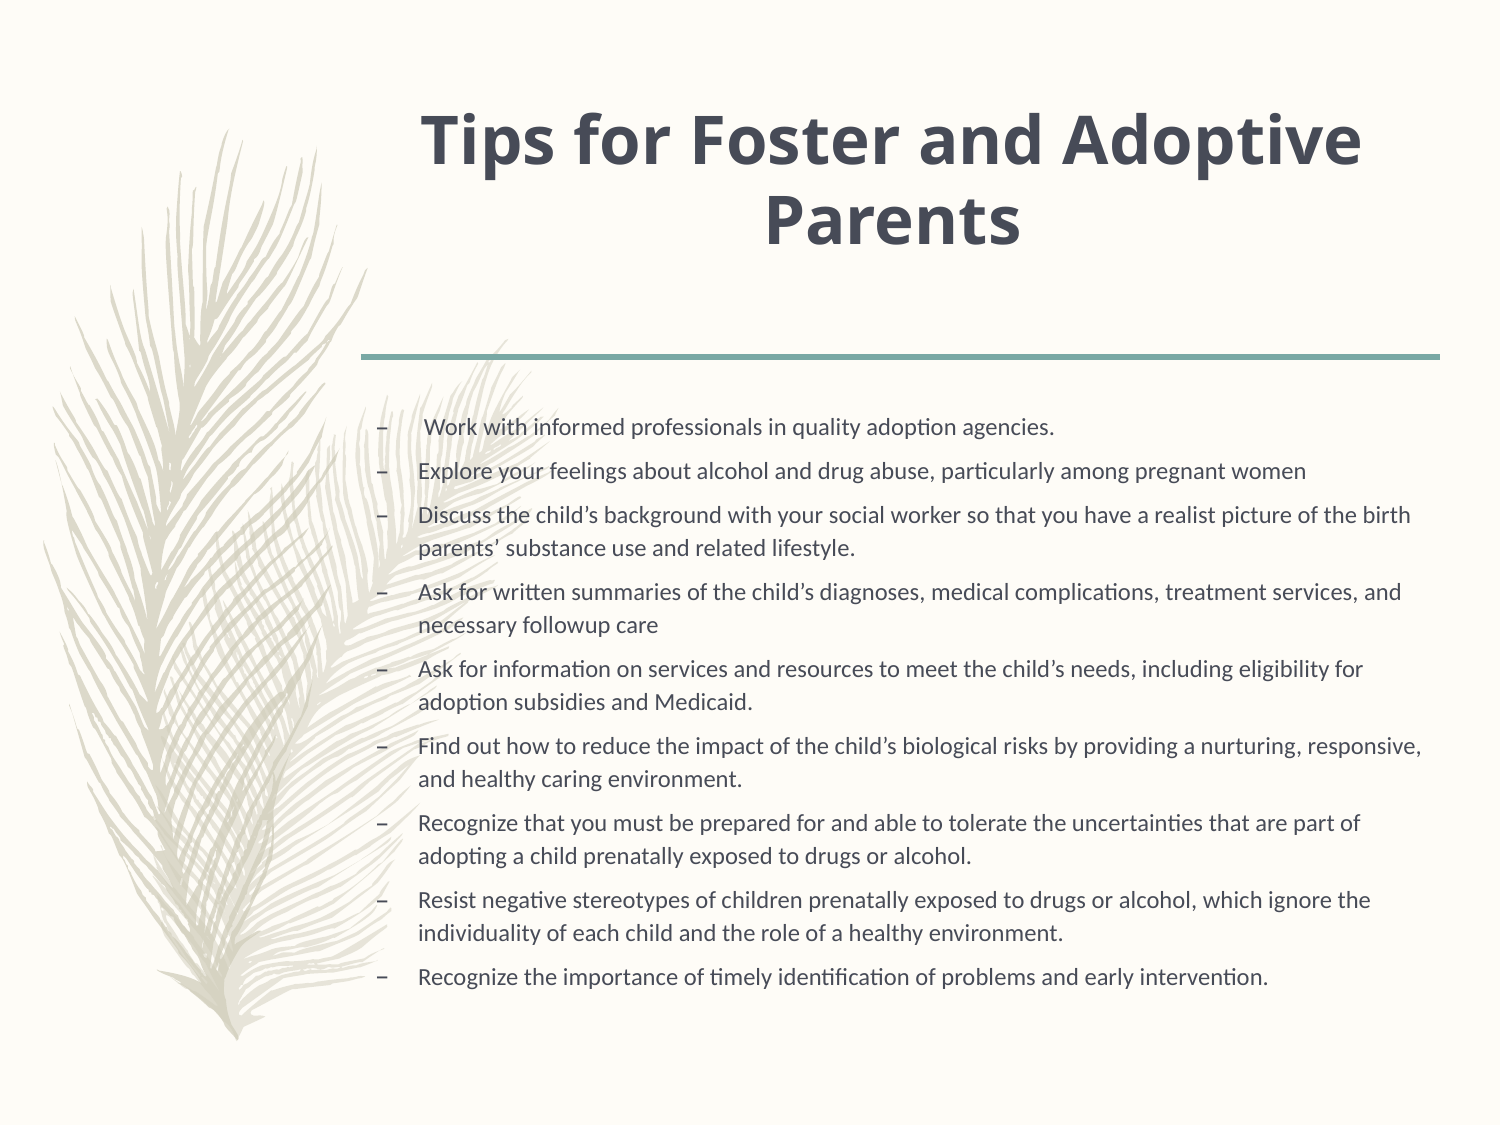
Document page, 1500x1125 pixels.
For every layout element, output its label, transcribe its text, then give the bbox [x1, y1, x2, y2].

list Work with informed professionals in quality adoption agencies. Explore your feelings about alcohol and drug abuse, particularly among pregnant women Discuss the child’s background with your social worker so that you have a realist picture of the birth parents’ substance use and related lifestyle. Ask for written summaries of the child’s diagnoses, medical complications, treatment services, and necessary followup care Ask for information on services and resources to meet the child’s needs, including eligibility for adoption subsidies and Medicaid. Find out how to reduce the impact of the child’s biological risks by providing a nurturing, responsive, and healthy caring environment. Recognize that you must be prepared for and able to tolerate the uncertainties that are part of adopting a child prenatally exposed to drugs or alcohol. Resist negative stereotypes of children prenatally exposed to drugs or alcohol, which ignore the individuality of each child and the role of a healthy environment. Recognize the importance of timely identification of problems and early intervention. [360, 399, 1440, 999]
title Tips for Foster and Adoptive Parents [345, 93, 1440, 350]
